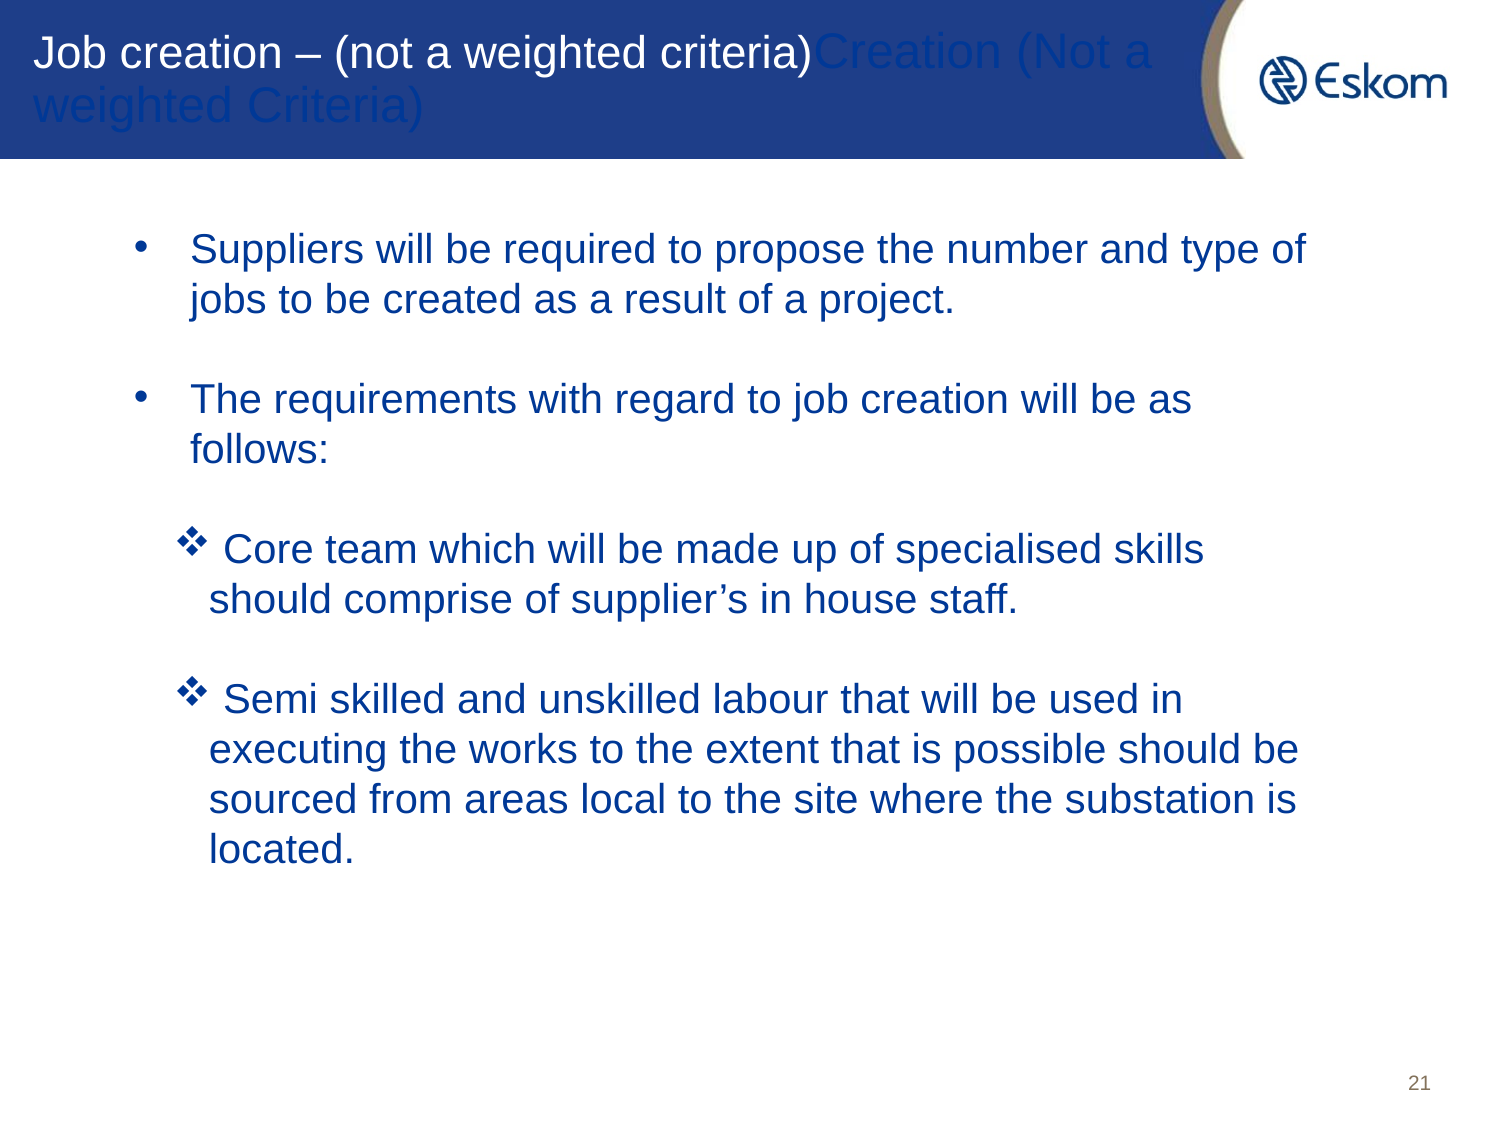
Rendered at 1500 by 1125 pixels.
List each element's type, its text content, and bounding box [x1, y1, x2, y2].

text_box Job creation – (not a weighted criteria)Creation (Not a weighted Criteria) [33, 25, 1187, 134]
picture [0, 0, 1246, 159]
slide_number 21 [1175, 1058, 1447, 1103]
text_box Suppliers will be required to propose the number and type of jobs to be created as a result of a project. The requirements with regard to job creation will be as follows: Core team which will be made up of specialised skills should comprise of supplier’s in house staff. Semi skilled and unskilled labour that will be used in executing the works to the extent that is possible should be sourced from areas local to the site where the substation is located. [119, 214, 1347, 880]
picture [1257, 55, 1450, 105]
